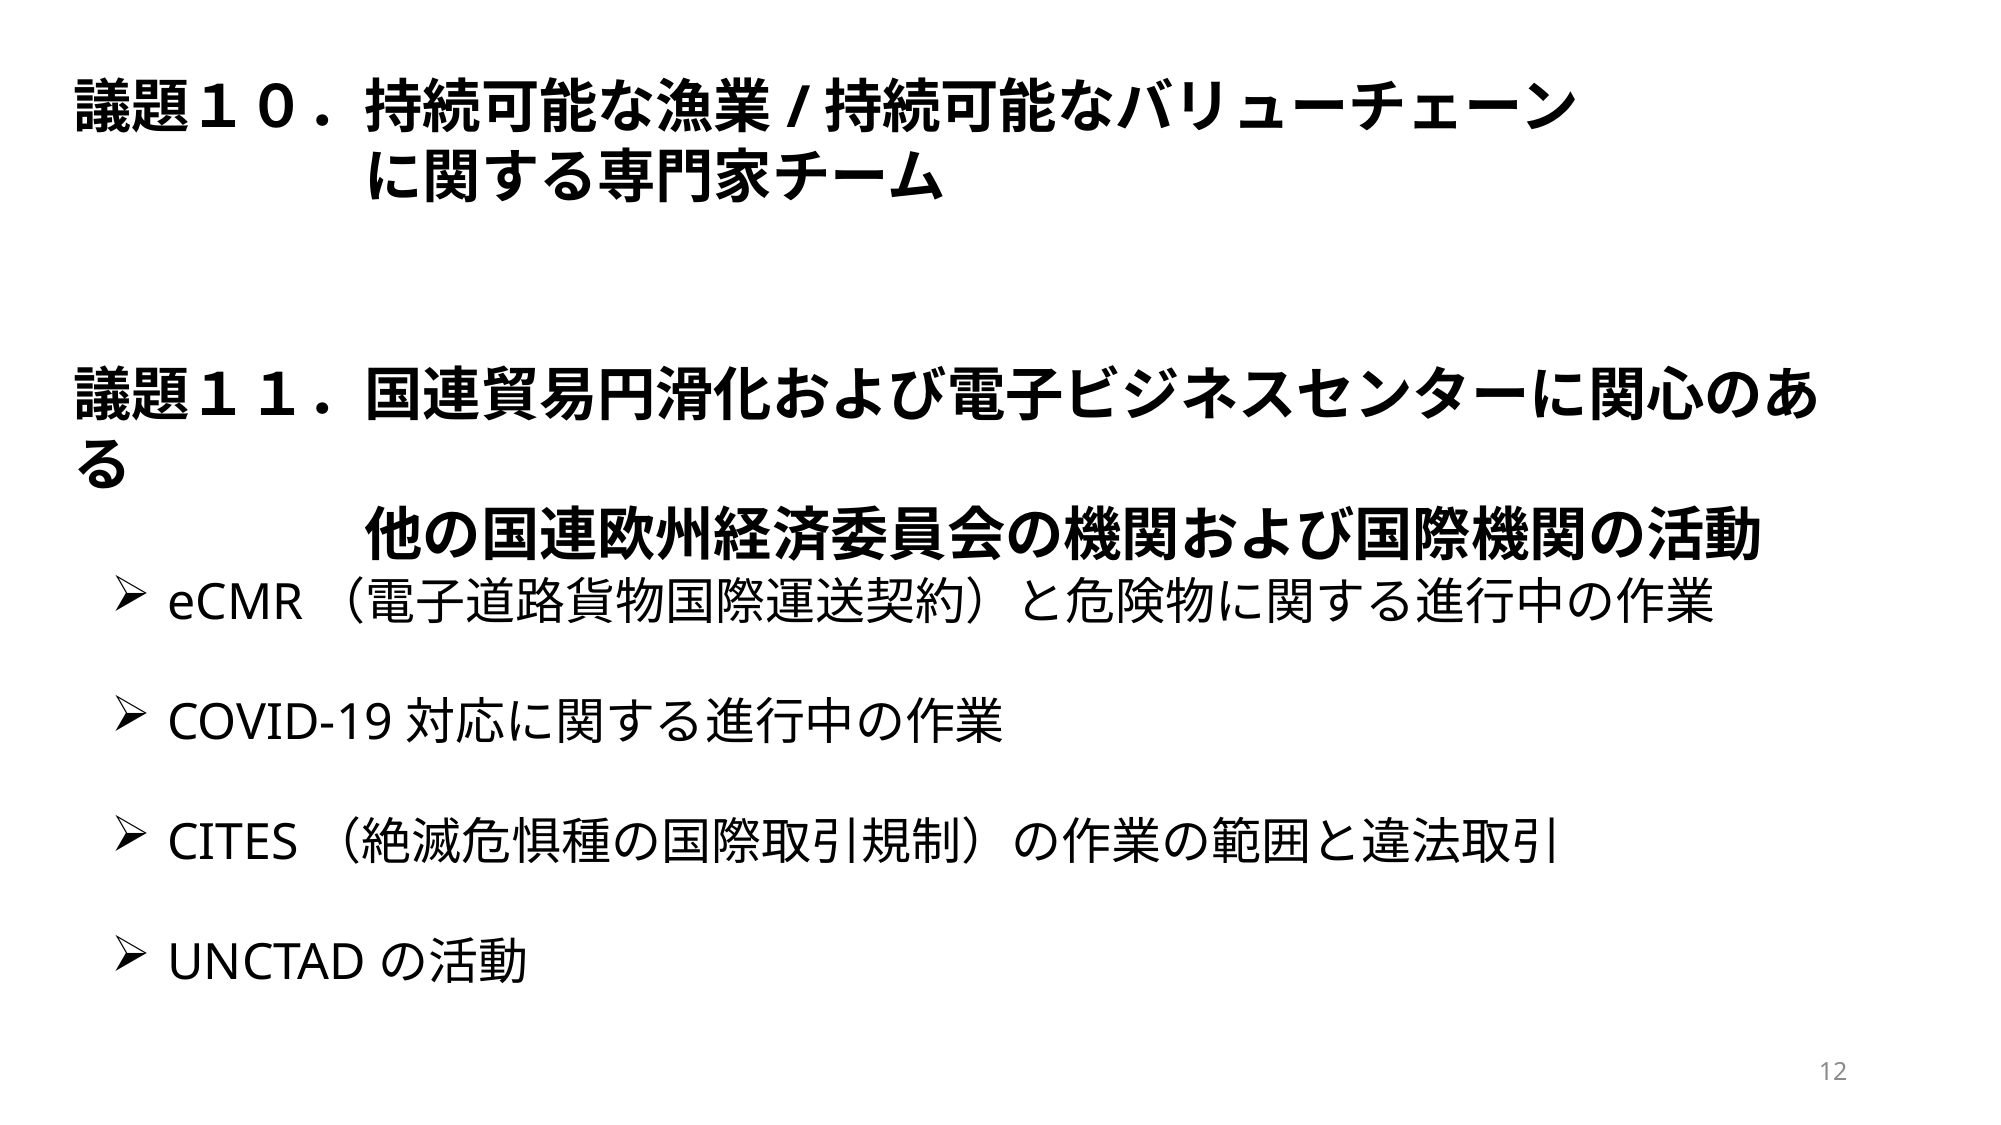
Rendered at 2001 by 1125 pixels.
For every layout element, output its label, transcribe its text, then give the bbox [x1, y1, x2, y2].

text_box eCMR（電子道路貨物国際運送契約）と危険物に関する進行中の作業 COVID-19対応に関する進行中の作業 CITES（絶滅危惧種の国際取引規制）の作業の範囲と違法取引 UNCTADの活動 [96, 562, 1885, 998]
slide_number 12 [1412, 1042, 1863, 1103]
text_box 議題１１．国連貿易円滑化および電子ビジネスセンターに関心のある 他の国連欧州経済委員会の機関および国際機関の活動 [58, 349, 1885, 645]
text_box 議題１０．持続可能な漁業/持続可能なバリューチェーン に関する専門家チーム [58, 62, 1869, 287]
